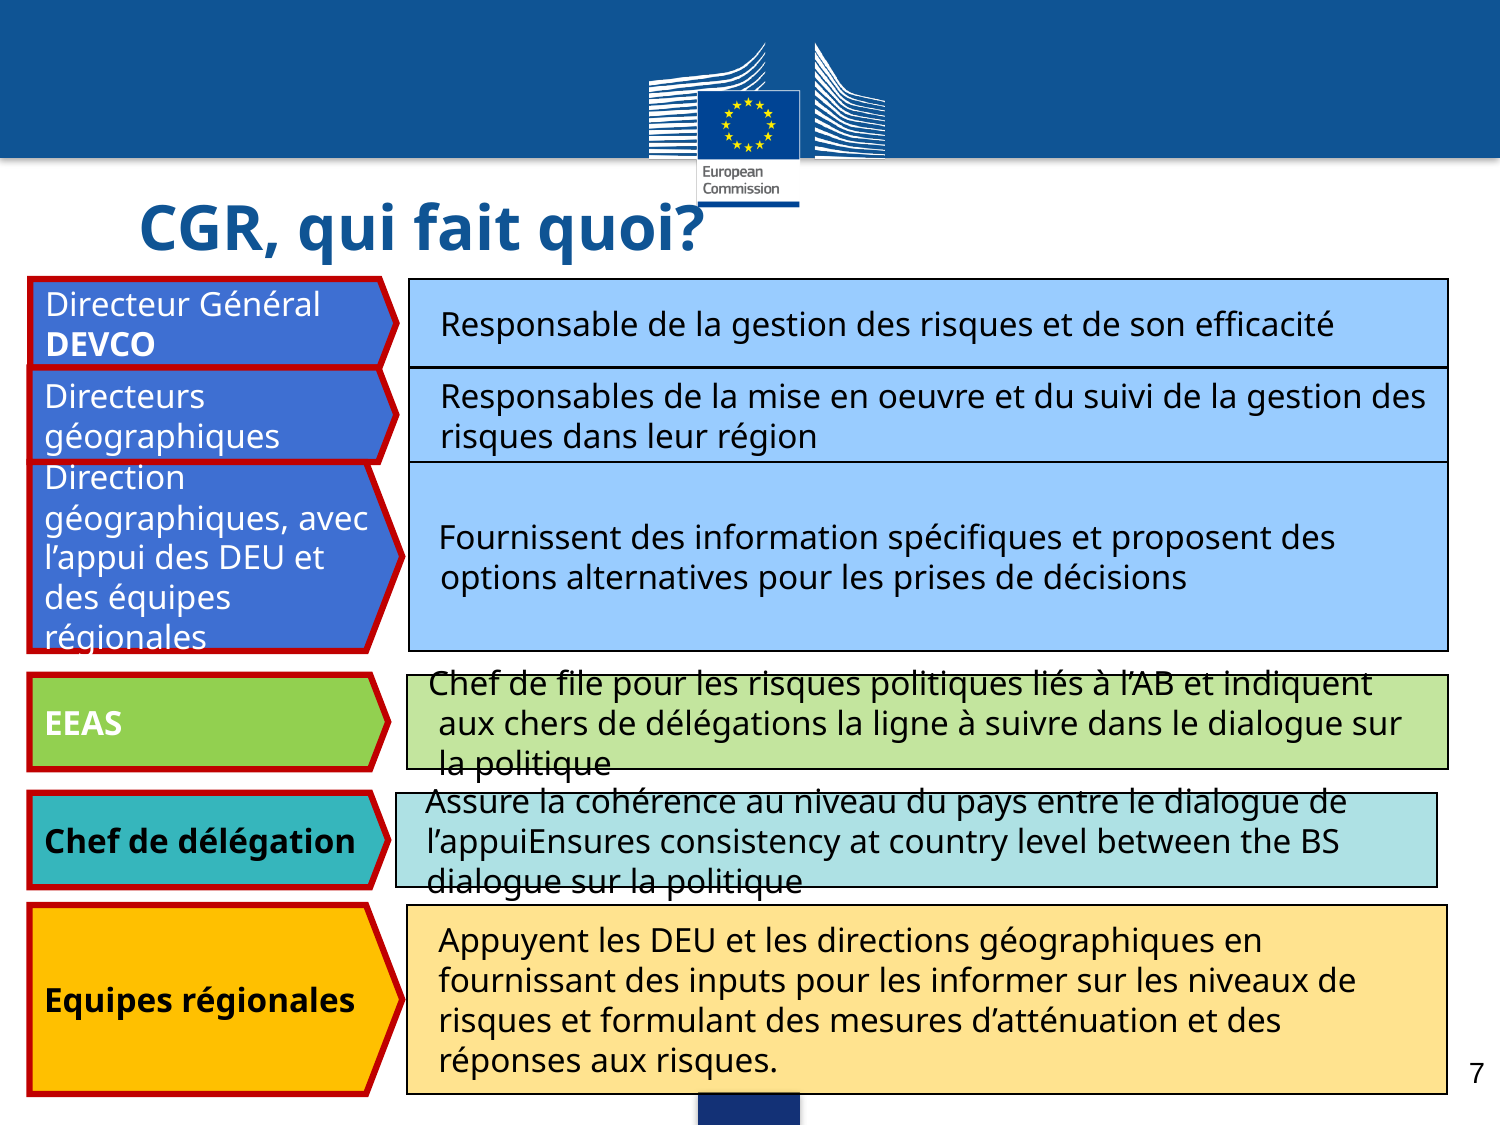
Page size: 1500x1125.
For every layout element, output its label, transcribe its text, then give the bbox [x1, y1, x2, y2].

text_box EEAS [29, 674, 389, 770]
slide_number 7 [1149, 1046, 1500, 1125]
text_box Equipes régionales [29, 905, 403, 1094]
picture [649, 42, 885, 148]
text_box Assure la cohérence au niveau du pays entre le dialogue de l’appuiEnsures consistency at country level between the BS dialogue sur la politique [395, 792, 1437, 888]
title CGR, qui fait quoi? [64, 148, 1416, 303]
text_box Chef de file pour les risques politiques liés à l’AB et indiquent aux chers de délégations la ligne à suivre dans le dialogue sur la politique [407, 674, 1449, 770]
text_box Direction géographiques, avec l’appui des DEU et des équipes régionales [29, 461, 403, 651]
text_box Fournissent des information spécifiques et proposent des options alternatives pour les prises de décisions [408, 461, 1449, 651]
text_box Responsable de la gestion des risques et de son efficacité [408, 278, 1449, 367]
text_box Directeurs géographiques [29, 367, 397, 462]
text_box Responsables de la mise en oeuvre et du suivi de la gestion des risques dans leur région [408, 367, 1449, 461]
text_box Appuyent les DEU et les directions géographiques en fournissant des inputs pour les informer sur les niveaux de risques et formulant des mesures d’atténuation et des réponses aux risques. [407, 905, 1447, 1094]
text_box Directeur Général DEVCO [30, 278, 397, 368]
text_box Chef de délégation [29, 792, 389, 888]
